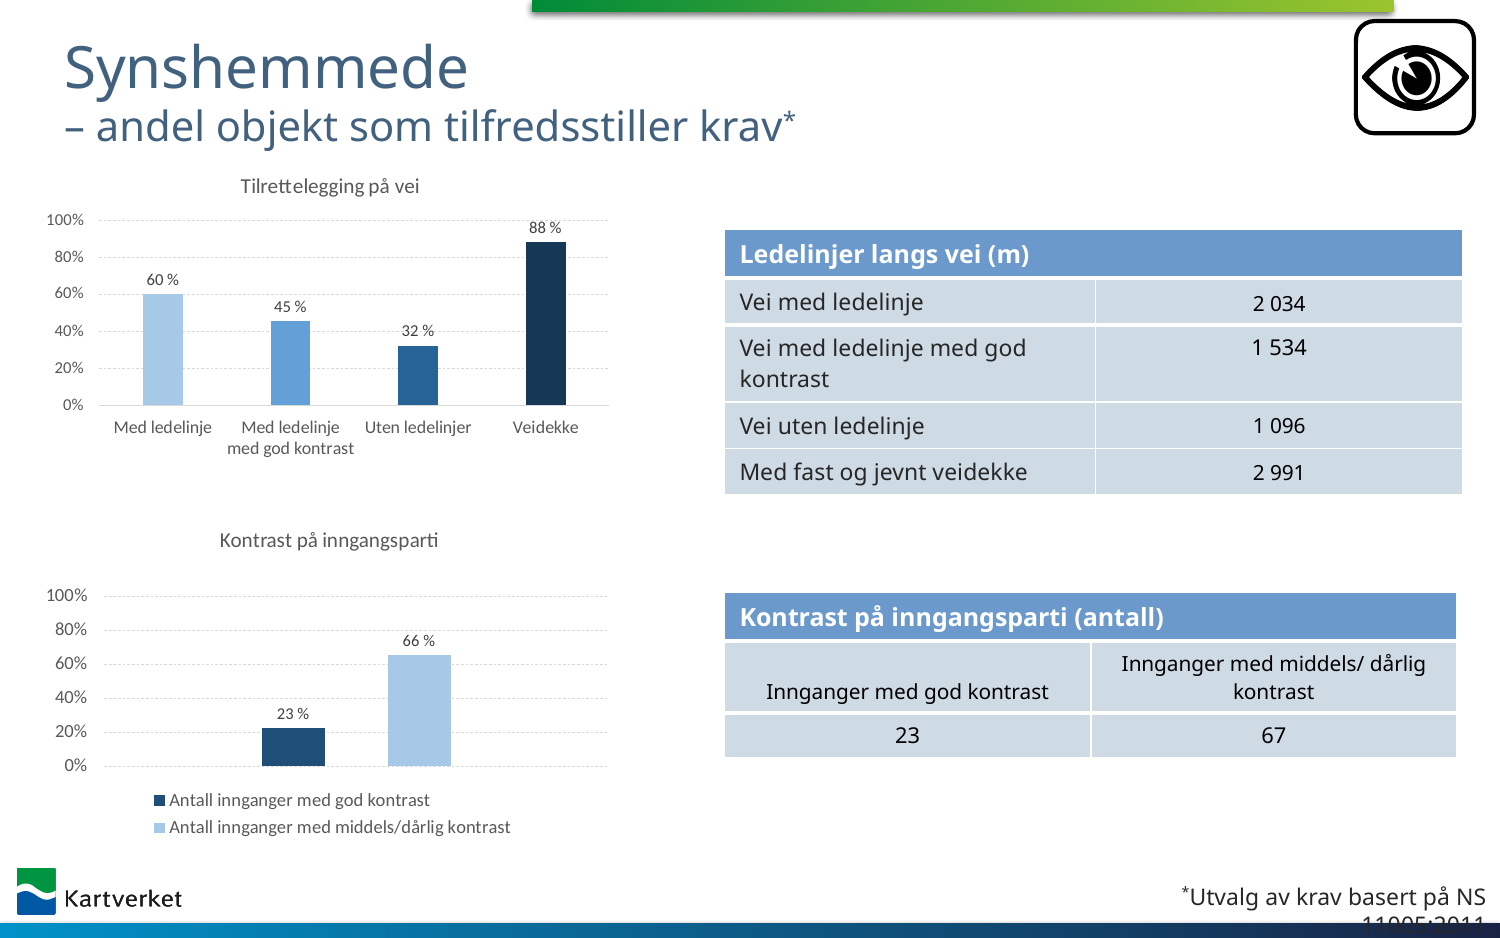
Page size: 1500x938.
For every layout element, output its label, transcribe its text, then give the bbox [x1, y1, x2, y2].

table_cell 23 [725, 715, 1090, 757]
table_cell Vei med ledelinje [725, 280, 1095, 323]
text_box Synshemmede – andel objekt som tilfredsstiller krav* [49, 24, 1431, 158]
table_cell 1 096 [1096, 403, 1462, 448]
table_cell Innganger med god kontrast [725, 643, 1090, 711]
table_cell 1 534 [1096, 327, 1462, 401]
table_cell 67 [1092, 715, 1456, 757]
table_header Kontrast på inngangsparti (antall) [725, 593, 1456, 639]
picture [41, 520, 618, 846]
table_cell 2 991 [1096, 449, 1462, 494]
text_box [1355, 20, 1475, 134]
table_cell Med fast og jevnt veidekke [725, 449, 1095, 494]
text_box *Utvalg av krav basert på NS 11005:2011 [1068, 873, 1500, 938]
table_cell 2 034 [1096, 280, 1462, 323]
table_cell Vei uten ledelinje [725, 403, 1095, 448]
table_cell Vei med ledelinje med god kontrast [725, 327, 1095, 401]
picture [41, 166, 619, 492]
table_cell Innganger med middels/ dårlig kontrast [1092, 643, 1456, 711]
table_header Ledelinjer langs vei (m) [725, 230, 1462, 276]
